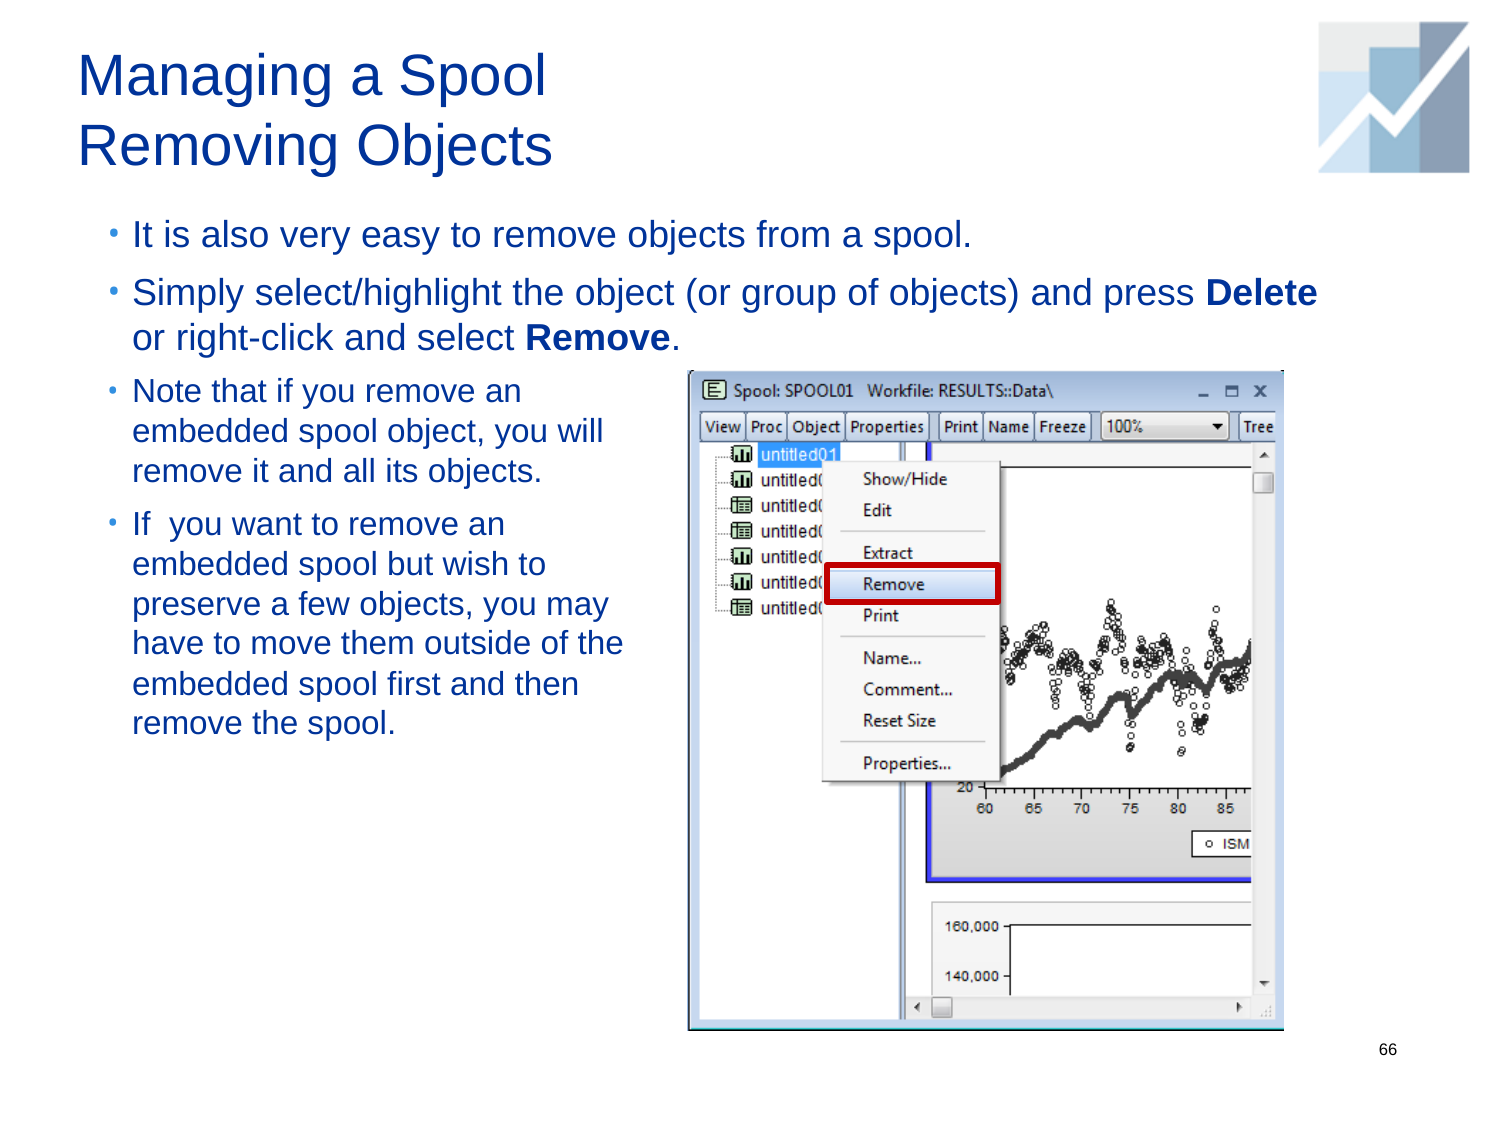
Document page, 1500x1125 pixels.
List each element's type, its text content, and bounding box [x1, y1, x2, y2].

picture [1300, 11, 1479, 181]
picture [686, 369, 1285, 1032]
text_box It is also very easy to remove objects from a spool. Simply select/highlight the object (or group of objects) and press Delete or right-click and select Remove. [88, 202, 1352, 410]
text_box Note that if you remove an embedded spool object, you will remove it and all its objects. If you want to remove an embedded spool but wish to preserve a few objects, you may have to move them outside of the embedded spool first and then remove the spool. [88, 362, 660, 808]
title Managing a Spool Removing Objects [62, 0, 1297, 185]
slide_number 66 [1262, 1015, 1413, 1067]
